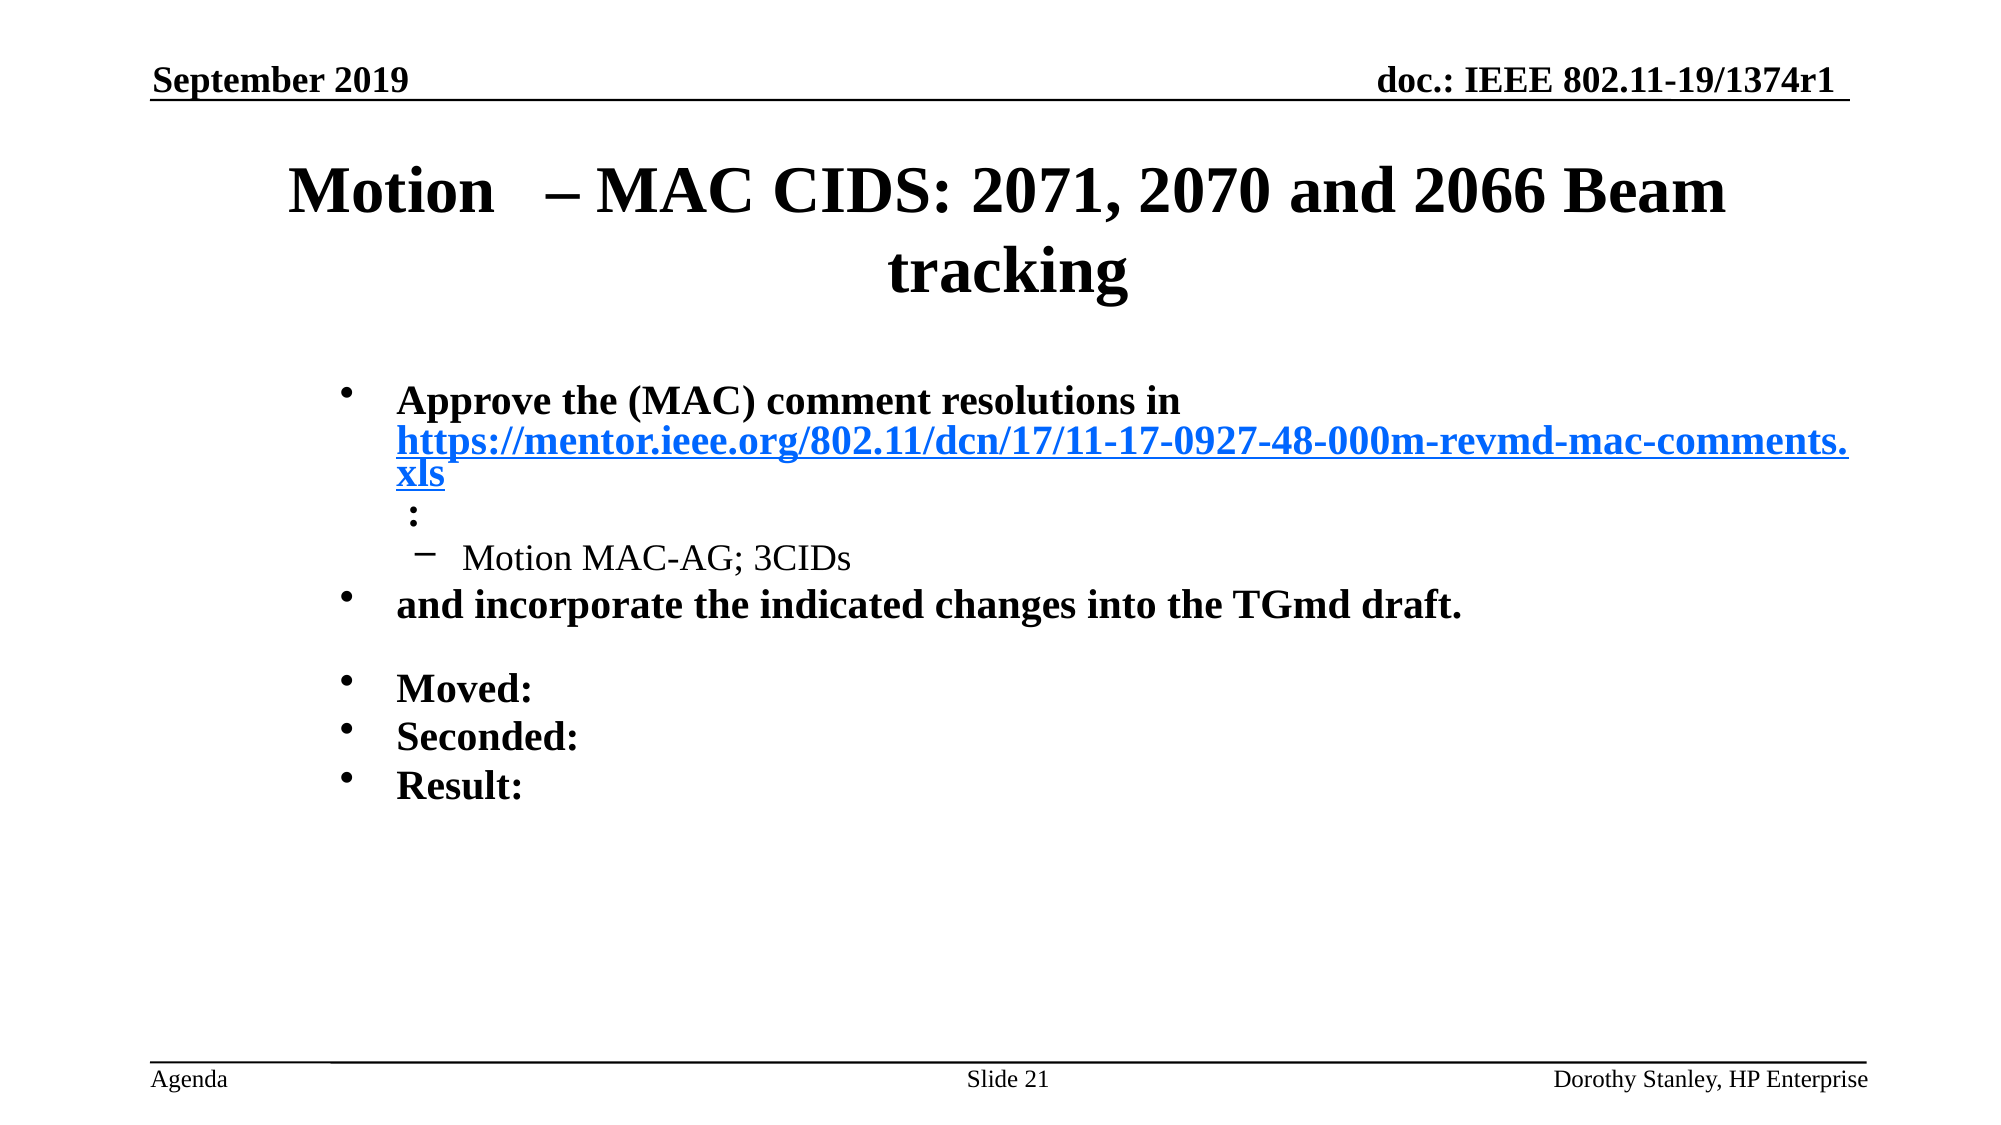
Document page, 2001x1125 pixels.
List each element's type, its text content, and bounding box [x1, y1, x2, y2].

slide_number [152, 54, 567, 100]
footer Dorothy Stanley, HP Enterprise [1549, 1062, 1869, 1093]
slide_number Slide 21 [966, 1062, 1051, 1093]
list Approve the (MAC) comment resolutions in https://mentor.ieee.org/802.11/dcn/17/11-17-0927-48-000m-revmd-mac-comments.xls : Motion MAC-AG; 3CIDs and incorporate the indicated changes into the TGmd draft. Moved: Seconded: Result: [324, 375, 1880, 848]
title Motion – MAC CIDS: 2071, 2070 and 2066 Beam tracking [183, 138, 1834, 314]
